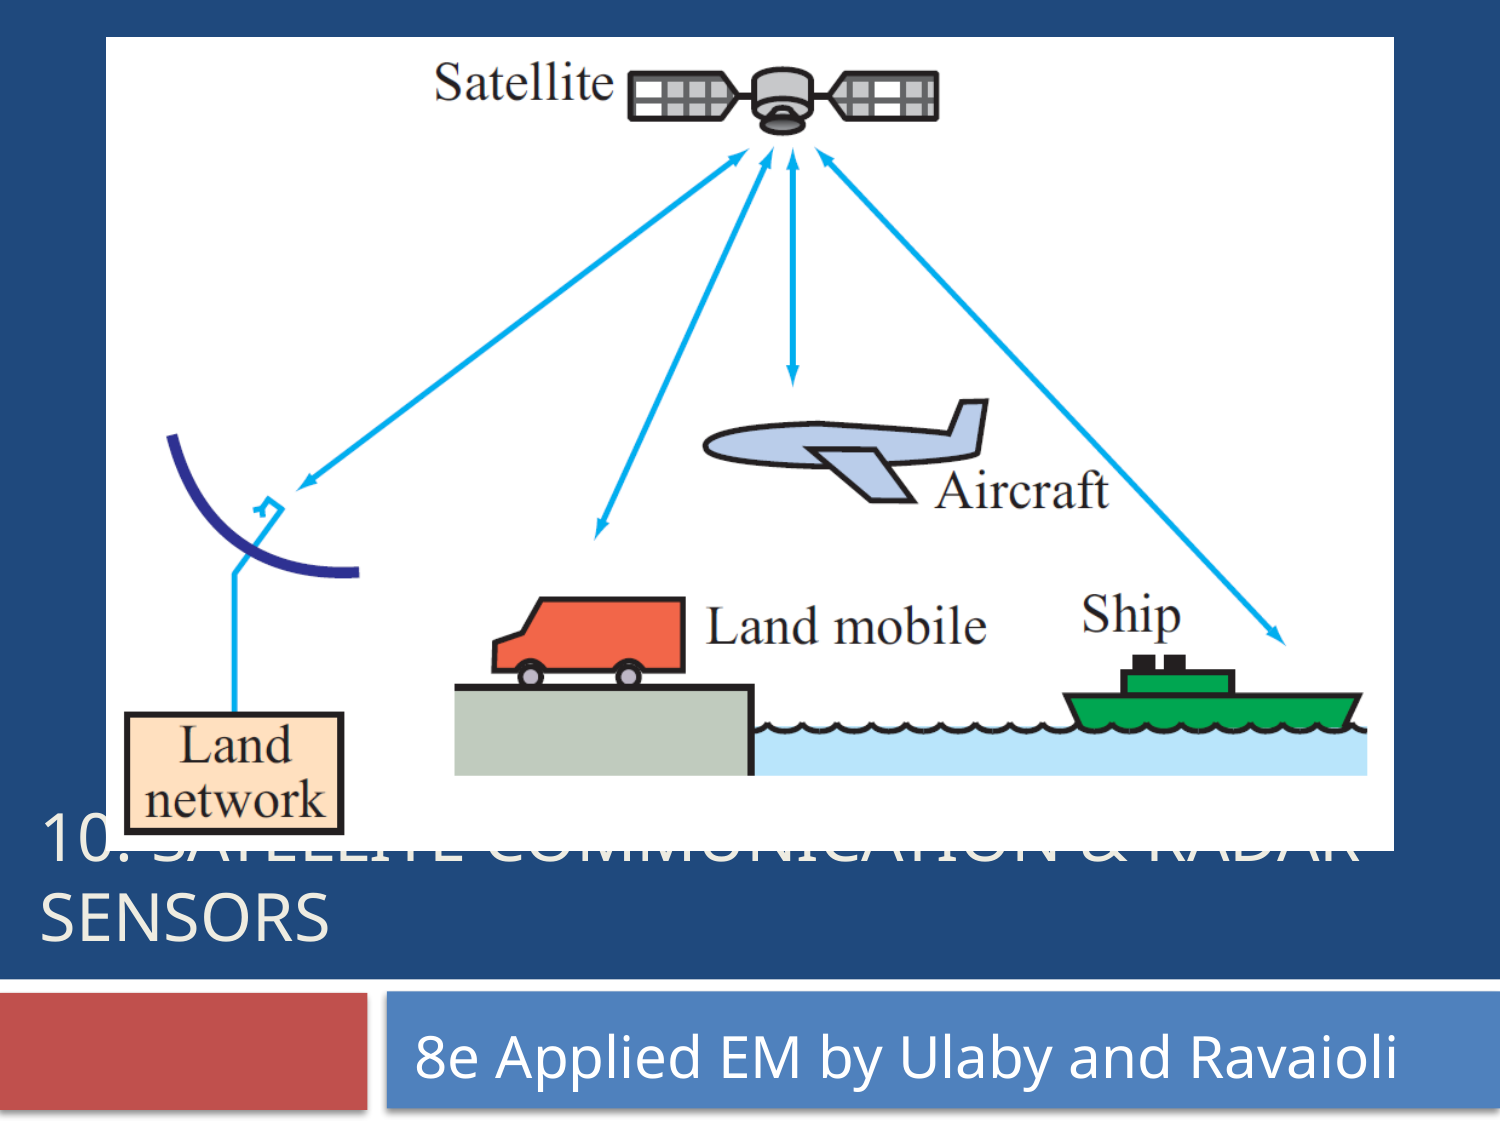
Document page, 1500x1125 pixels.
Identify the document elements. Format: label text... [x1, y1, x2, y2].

text_box 10. Satellite Communication & Radar Sensors [24, 662, 1500, 963]
picture [105, 37, 1394, 851]
text_box [387, 992, 1488, 1105]
text_box 8e Applied EM by Ulaby and Ravaioli [338, 1012, 1436, 1125]
